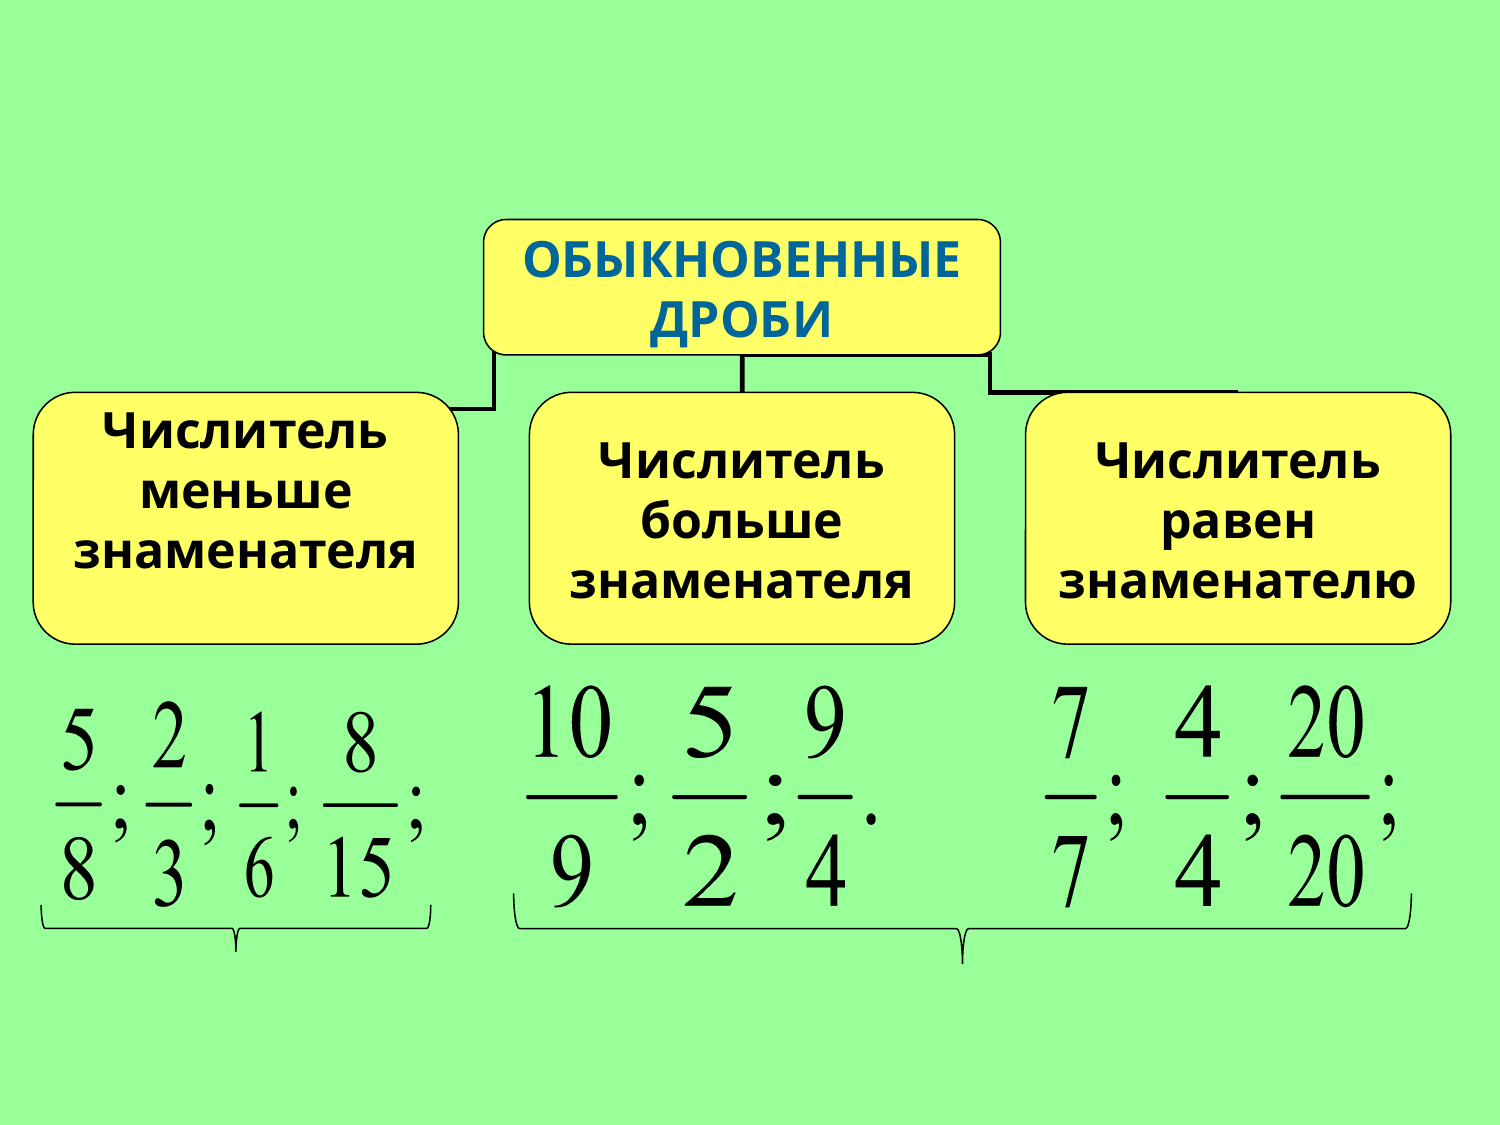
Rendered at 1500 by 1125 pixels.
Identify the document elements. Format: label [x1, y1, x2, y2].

list [135, 674, 231, 928]
list [312, 686, 436, 916]
text_box [897, 927, 1028, 965]
text_box [234, 927, 429, 952]
list [229, 686, 311, 916]
picture [1033, 656, 1141, 929]
picture [513, 656, 892, 930]
picture [1151, 656, 1412, 929]
text_box [32, 219, 1451, 919]
